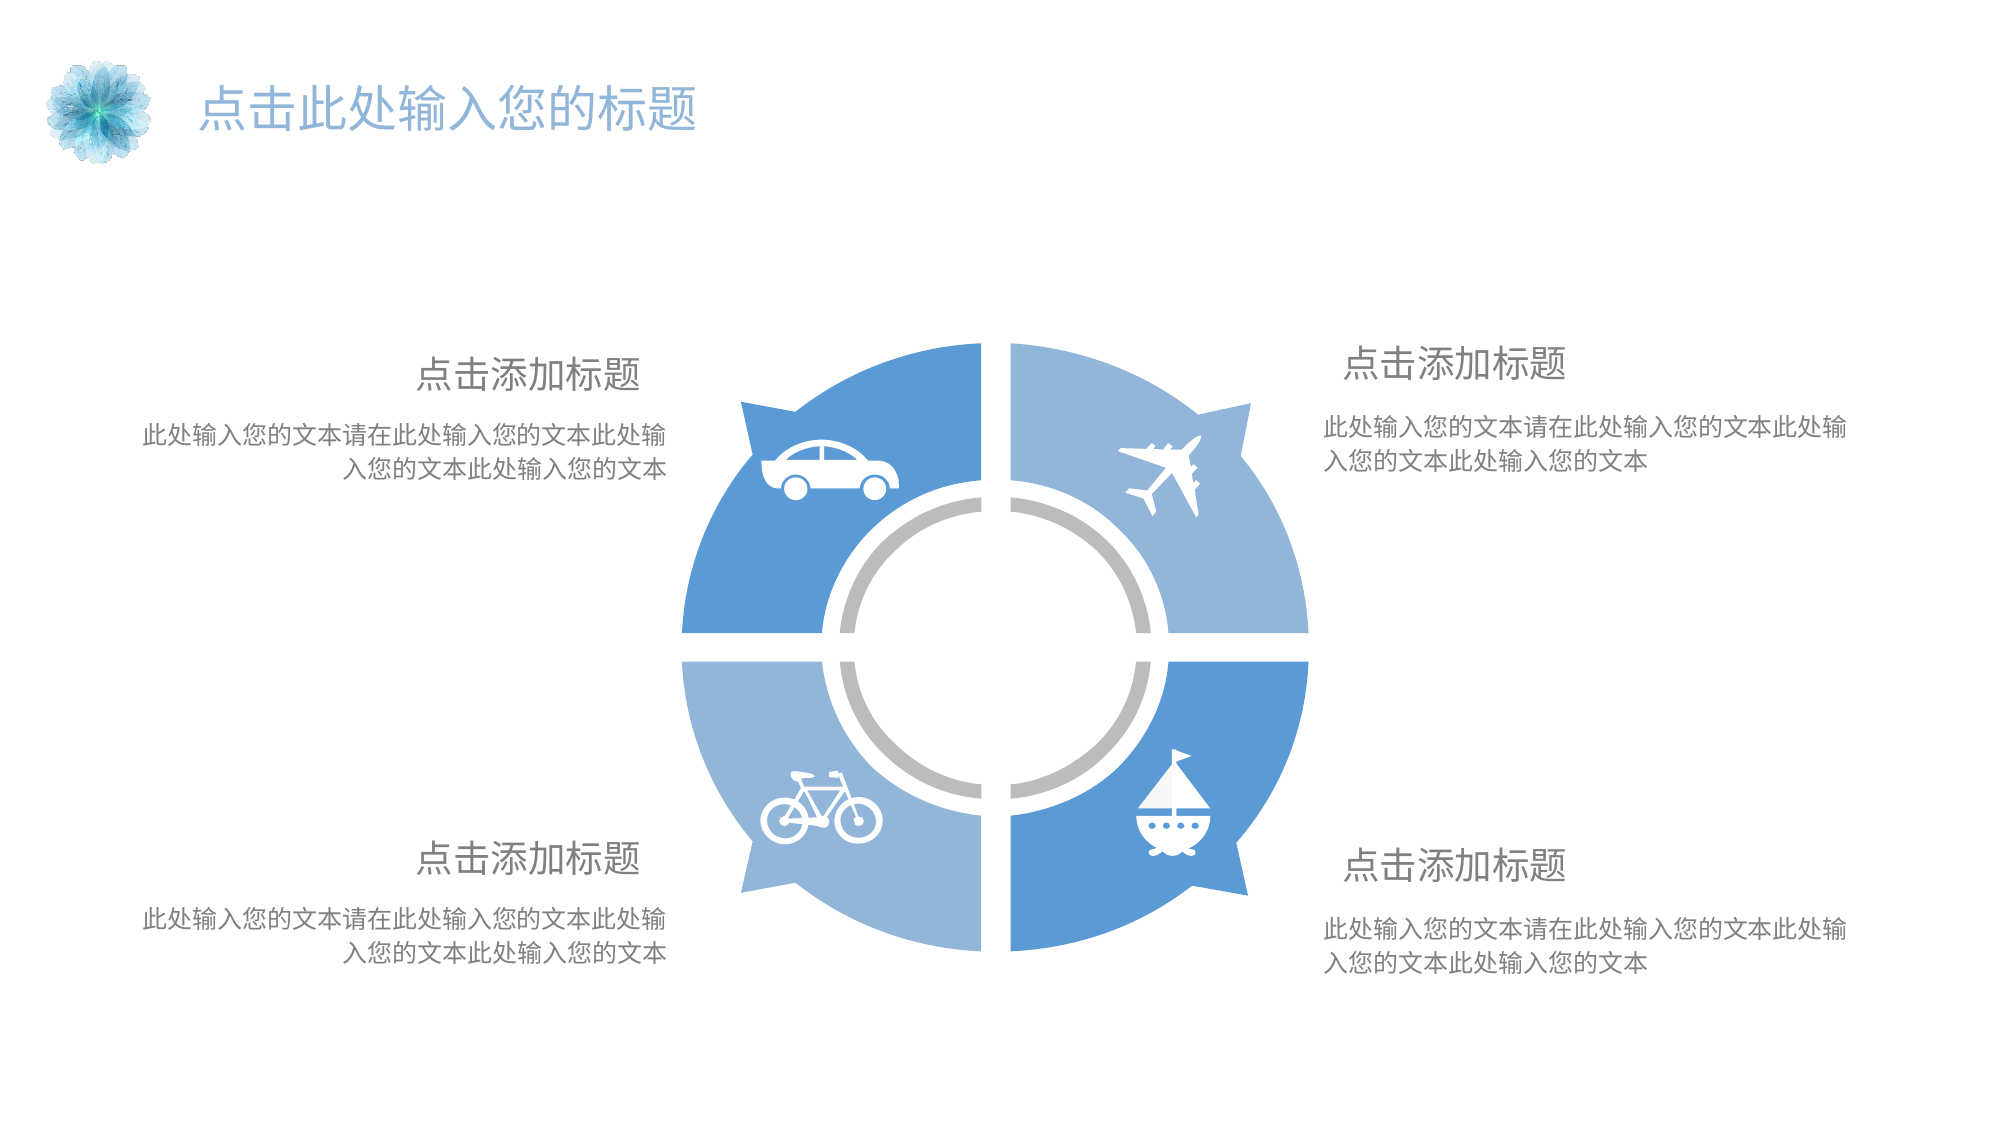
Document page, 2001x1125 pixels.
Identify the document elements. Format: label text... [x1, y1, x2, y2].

picture [36, 48, 161, 174]
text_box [681, 343, 1309, 952]
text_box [117, 343, 682, 492]
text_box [1308, 332, 1874, 484]
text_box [117, 827, 682, 977]
text_box 点击此处输入您的标题 [182, 70, 1085, 146]
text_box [1308, 834, 1874, 987]
